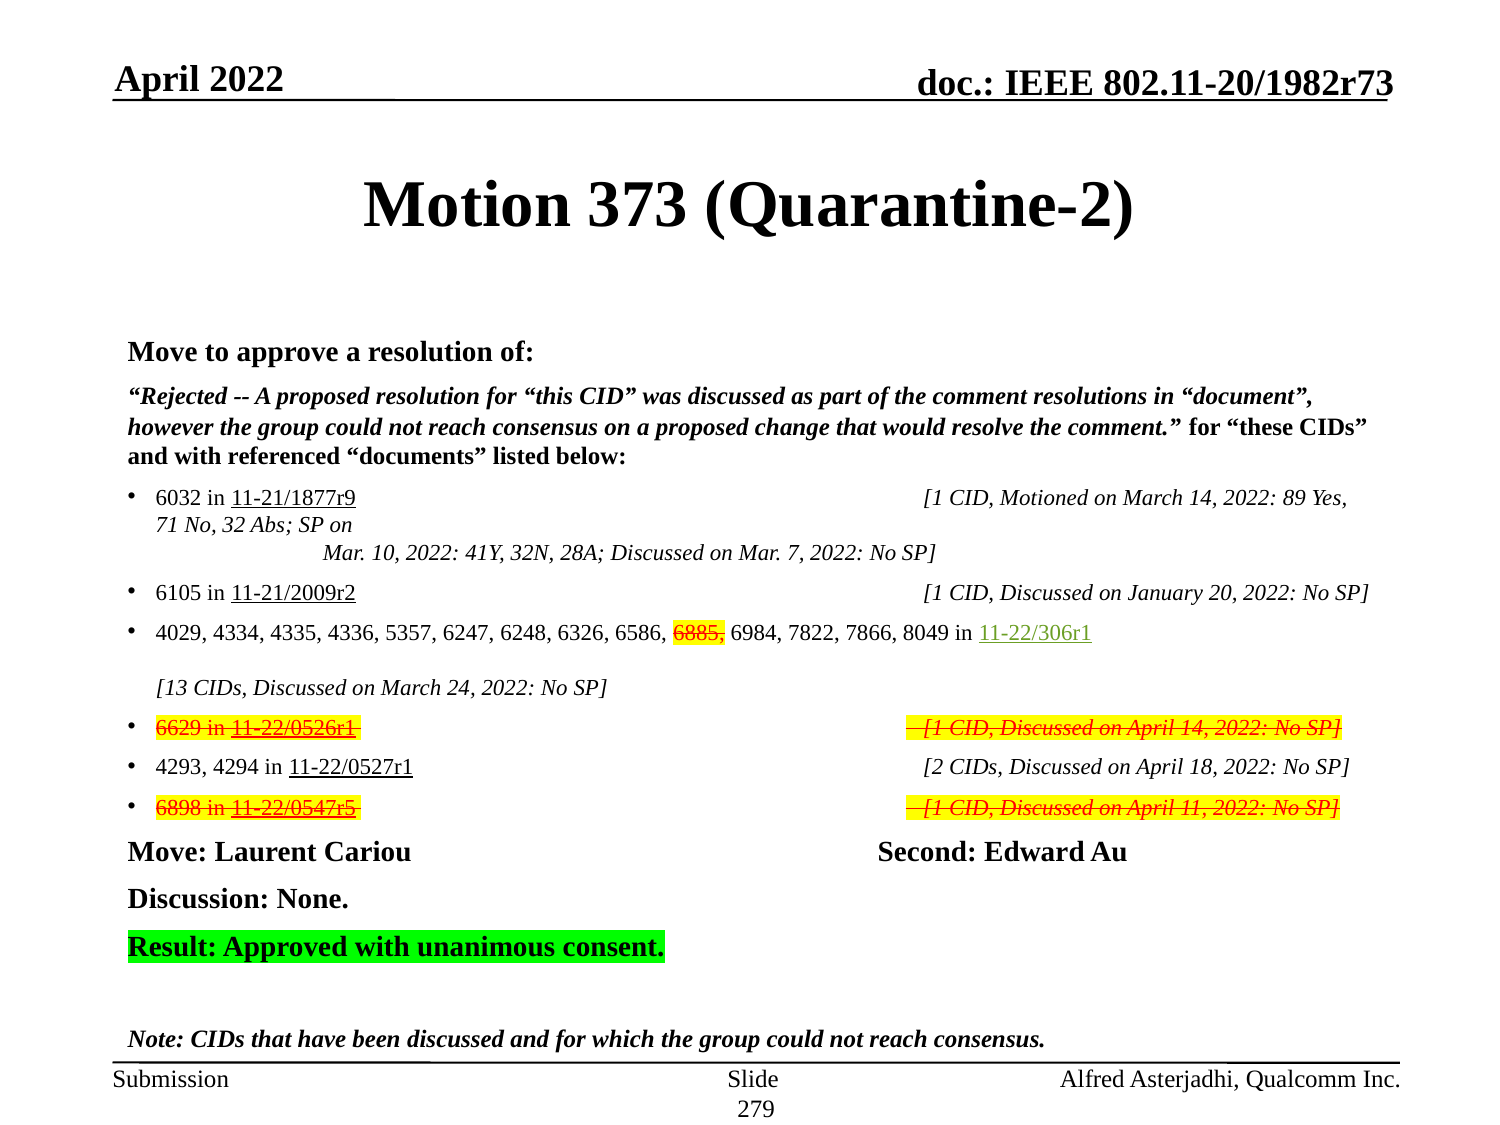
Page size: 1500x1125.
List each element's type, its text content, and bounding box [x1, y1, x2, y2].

title Motion 373 (Quarantine-2) [112, 112, 1388, 288]
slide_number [114, 54, 423, 100]
list Move to approve a resolution of: “Rejected -- A proposed resolution for “this CID” was discussed as part of the comment resolutions in “document”, however the group could not reach consensus on a proposed change that would resolve the comment.” for “these CIDs” and with referenced “documents” listed below: 6032 in 11-21/1877r9 [1 CID, Motioned on March 14, 2022: 89 Yes, 71 No, 32 Abs; SP on Mar. 10, 2022: 41Y, 32N, 28A; Discussed on Mar. 7, 2022: No SP] 6105 in 11-21/2009r2 [1 CID, Discussed on January 20, 2022: No SP] 4029, 4334, 4335, 4336, 5357, 6247, 6248, 6326, 6586, 6885, 6984, 7822, 7866, 8049 in 11-22/306r1 [13 CIDs, Discussed on March 24, 2022: No SP] 6629 in 11-22/0526r1 [1 CID, Discussed on April 14, 2022: No SP] 4293, 4294 in 11-22/0527r1 [2 CIDs, Discussed on April 18, 2022: No SP] 6898 in 11-22/0547r5 [1 CID, Discussed on April 11, 2022: No SP] Move: Laurent Cariou Second: Edward Au Discussion: None. Result: Approved with unanimous consent. Note: CIDs that have been discussed and for which the group could not reach consensus. [112, 324, 1388, 1063]
footer Alfred Asterjadhi, Qualcomm Inc. [878, 1061, 1402, 1093]
slide_number Slide 279 [712, 1061, 800, 1123]
